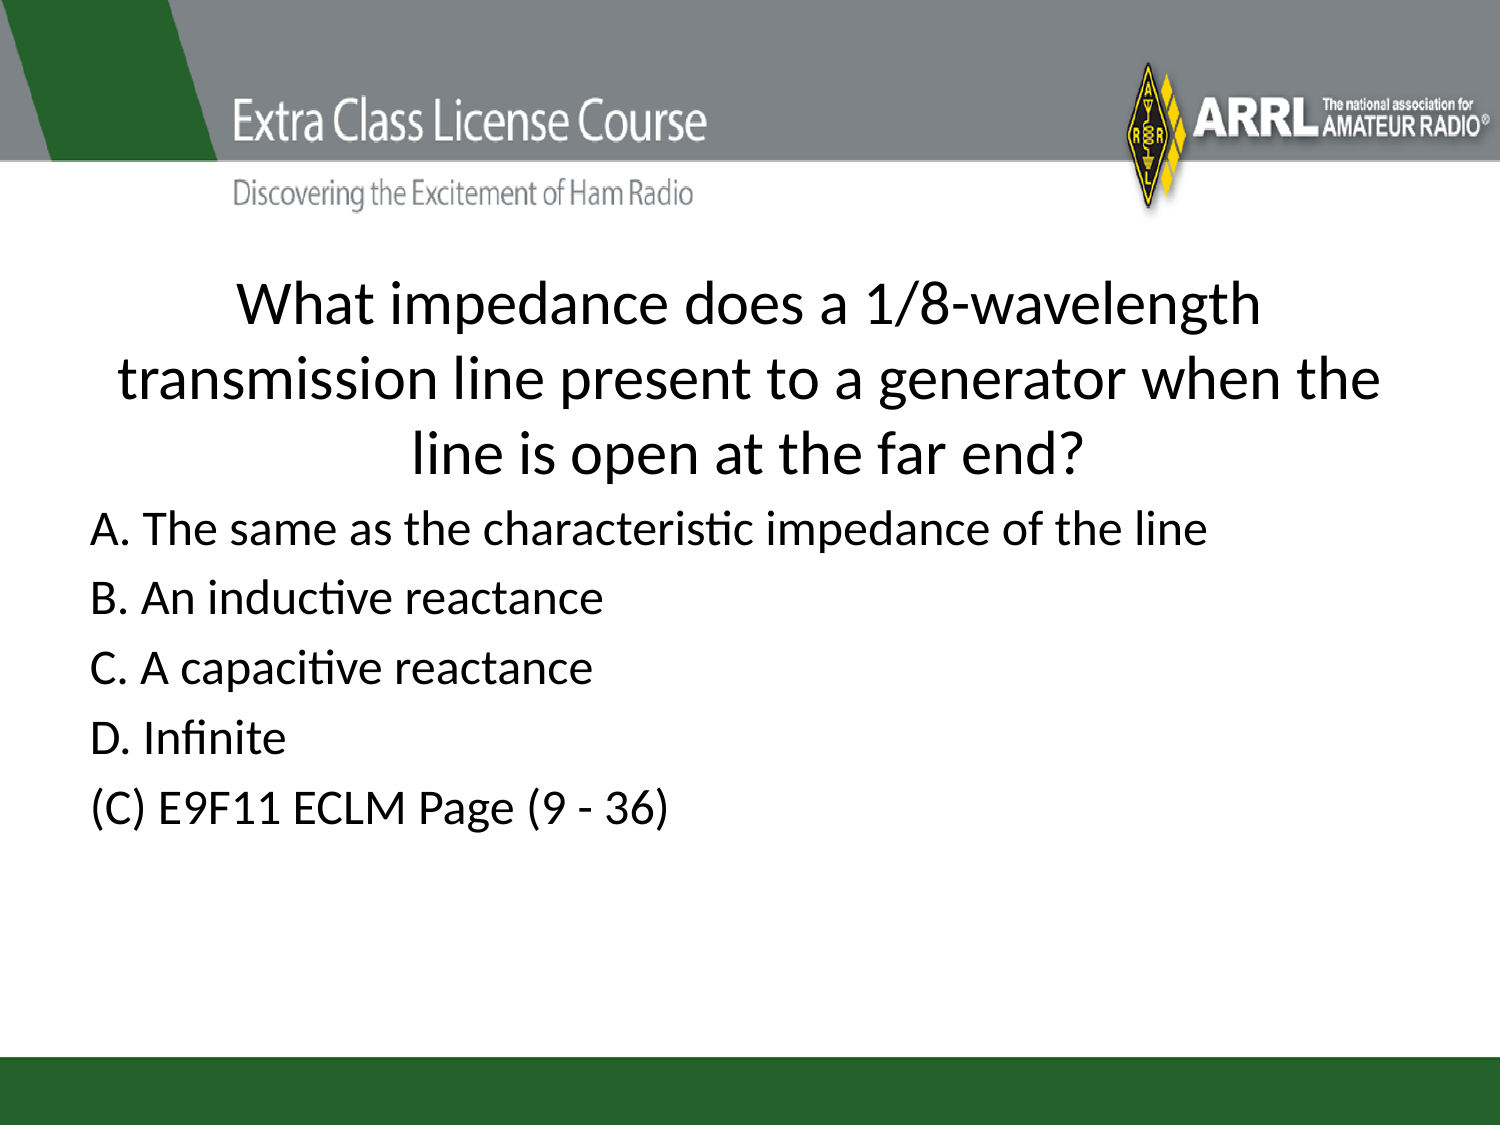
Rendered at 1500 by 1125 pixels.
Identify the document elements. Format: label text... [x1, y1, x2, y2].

title What impedance does a 1/8-wavelength transmission line present to a generator when the line is open at the far end? [75, 254, 1425, 435]
list A. The same as the characteristic impedance of the line B. An inductive reactance C. A capacitive reactance D. Infinite (C) E9F11 ECLM Page (9 - 36) [75, 487, 1425, 1005]
picture [0, 0, 1500, 1125]
